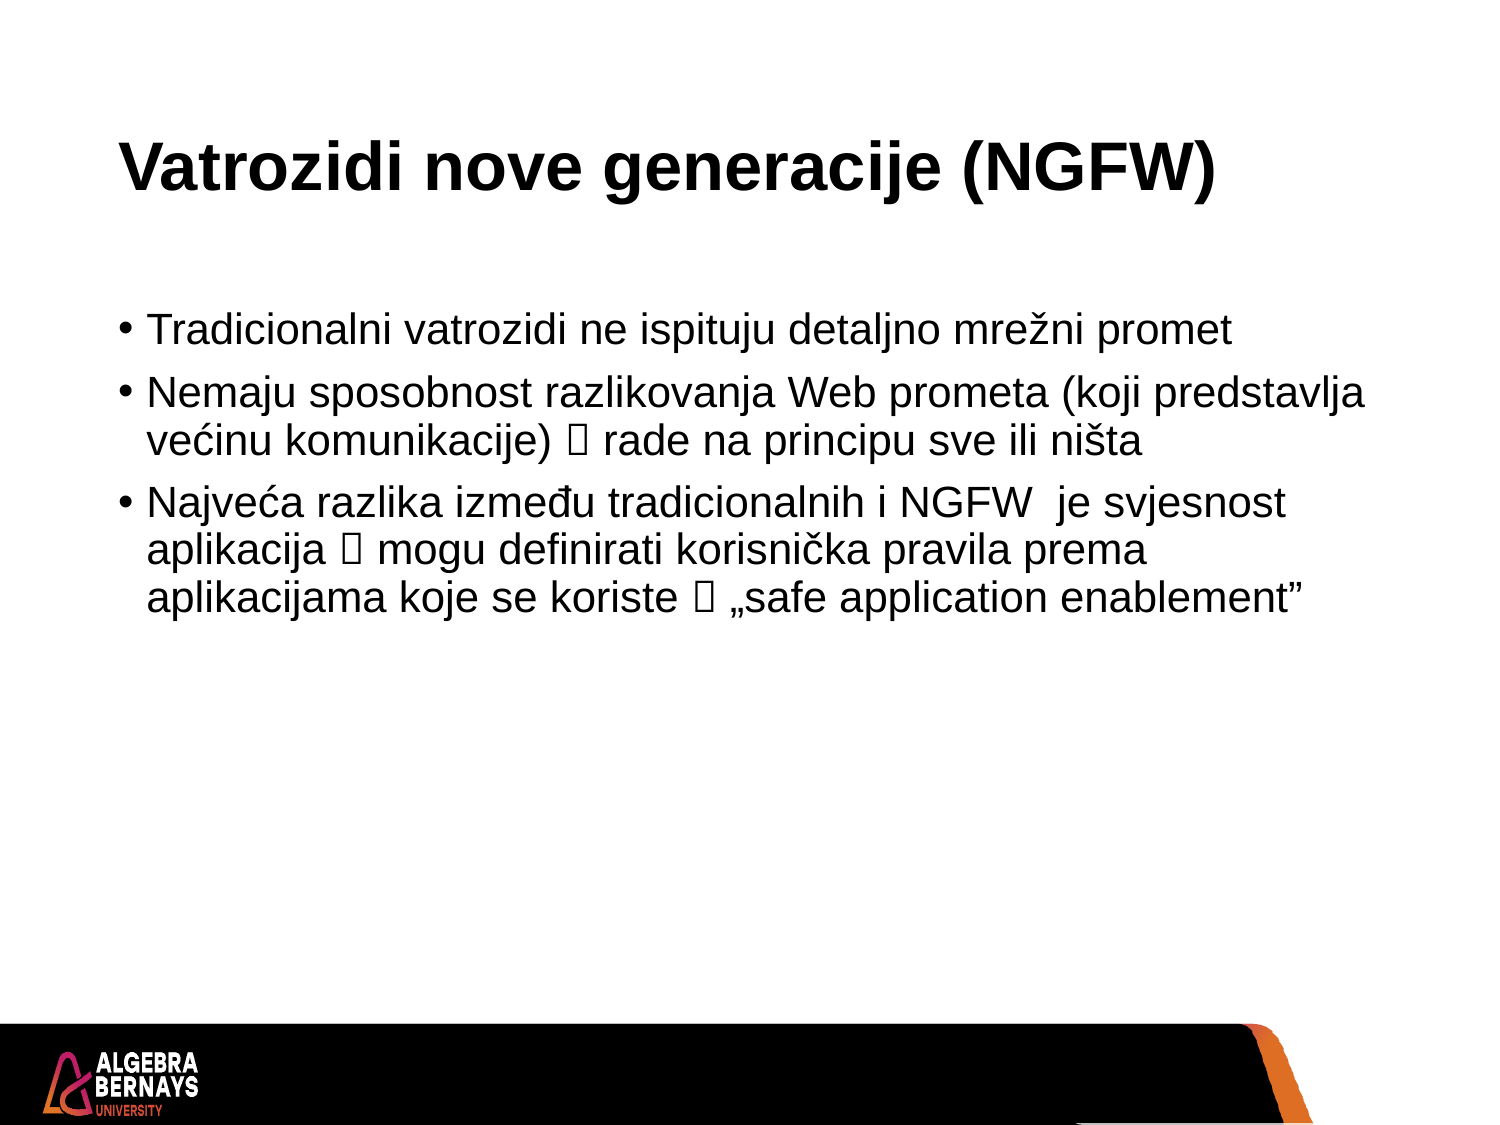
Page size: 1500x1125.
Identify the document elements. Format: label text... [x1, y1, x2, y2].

picture [0, 1023, 1468, 1125]
title Vatrozidi nove generacije (NGFW) [103, 59, 1397, 278]
list Tradicionalni vatrozidi ne ispituju detaljno mrežni promet Nemaju sposobnost razlikovanja Web prometa (koji predstavlja većinu komunikacije)  rade na principu sve ili ništa Najveća razlika između tradicionalnih i NGFW je svjesnost aplikacija  mogu definirati korisnička pravila prema aplikacijama koje se koriste  „safe application enablement” [103, 299, 1397, 1014]
